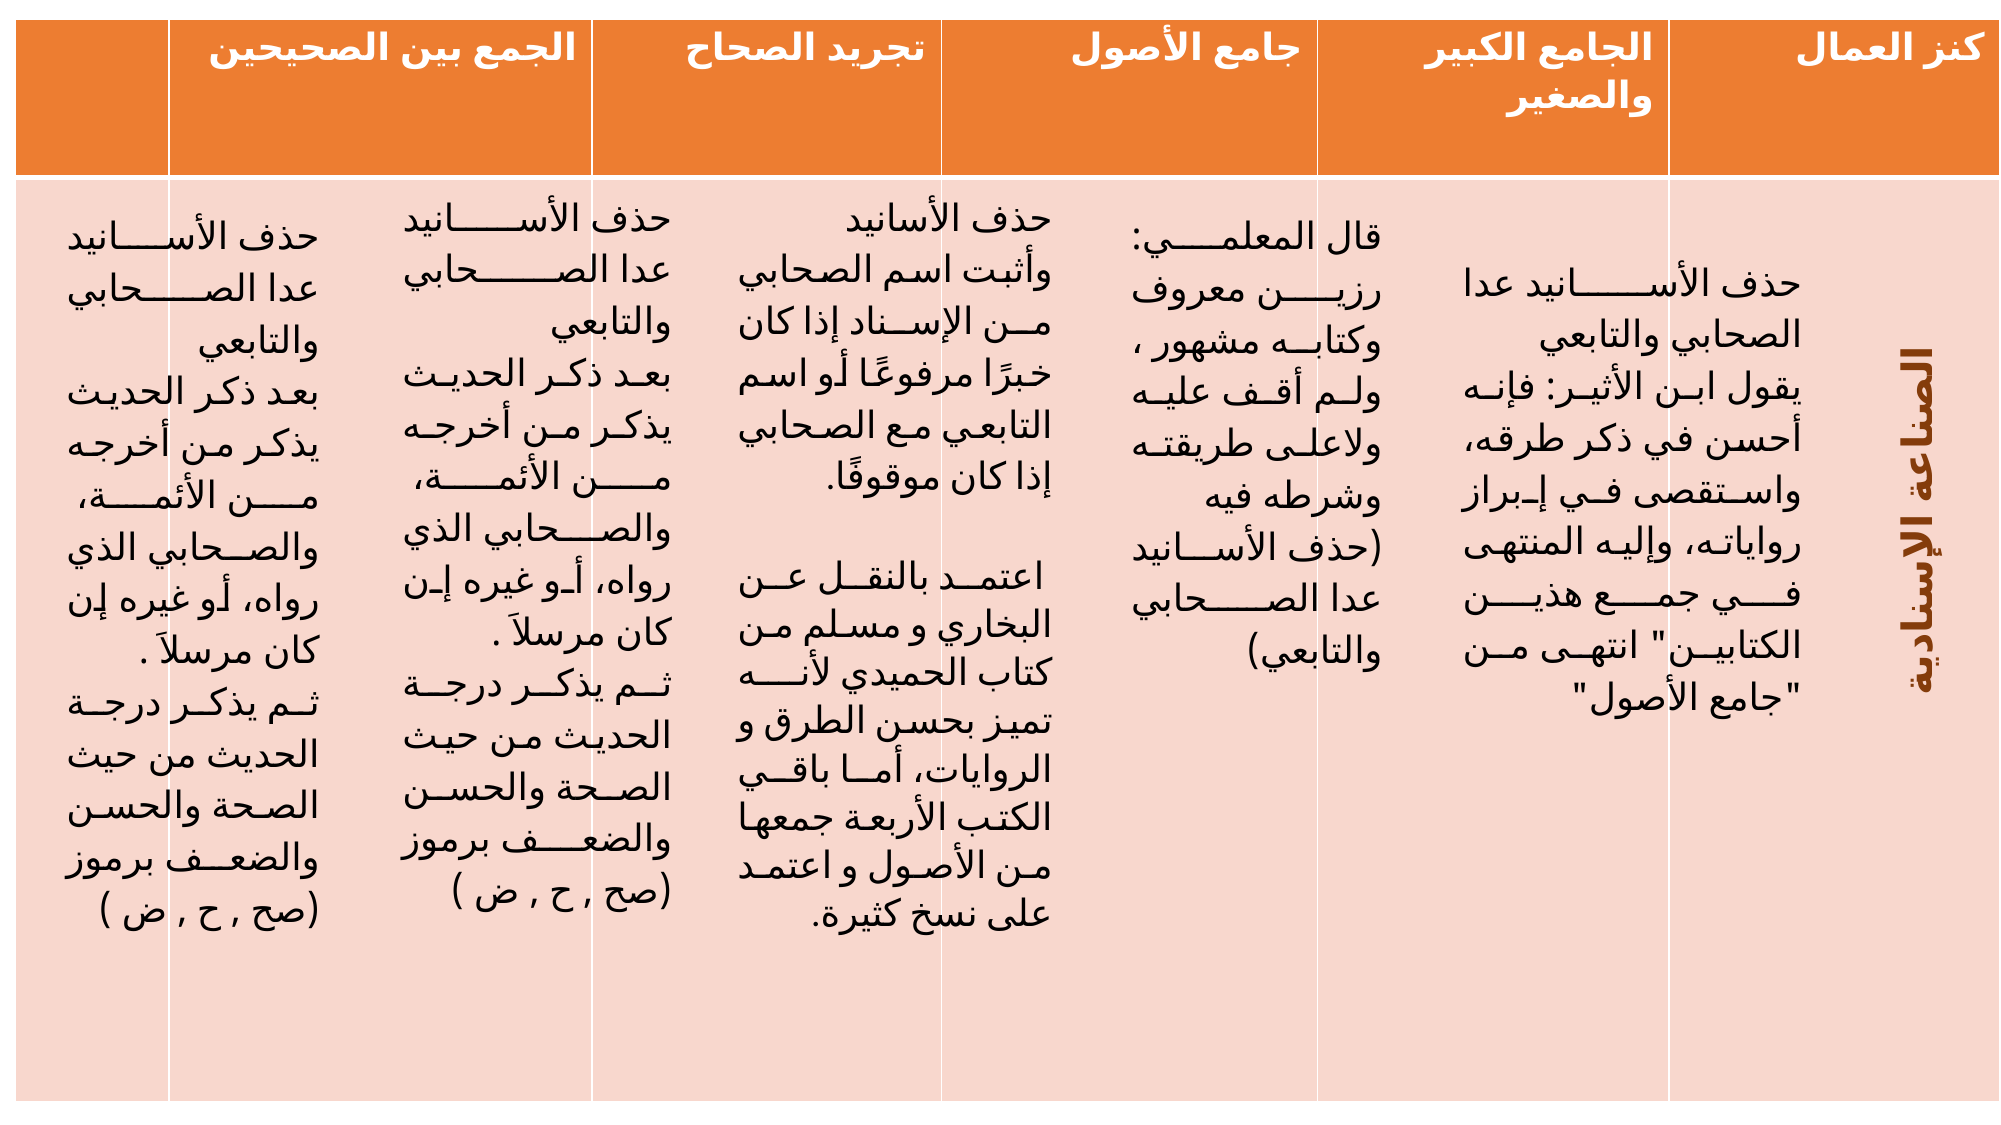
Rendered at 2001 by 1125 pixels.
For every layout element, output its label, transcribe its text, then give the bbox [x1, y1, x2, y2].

table_header جامع الأصول [942, 20, 1317, 175]
table_cell [942, 180, 1317, 1101]
table_header [16, 20, 168, 175]
table_header الجامع الكبير والصغير [1318, 20, 1668, 175]
text_box الصناعة الإسنادية [1883, 215, 1965, 837]
text_box حذف الأسانيد عدا الصحابي والتابعي بعد ذكر الحديث يذكر من أخرجه من الأئمة، والصحابي الذي رواه، أو غيره إن كان مرسلاَ . ثم يذكر درجة الحديث من حيث الصحة والحسن والضعف برموز (صح , ح , ض ) [51, 198, 335, 938]
text_box قال المعلمي: رزين معروف وكتابه مشهور ، ولم أقف عليه ولاعلى طريقته وشرطه فيه (حذف الأسانيد عدا الصحابي والتابعي) [1116, 198, 1398, 679]
text_box حذف الأسانيد وأثبت اسم الصحابي من الإسناد إذا كان خبرًا مرفوعًا أو اسم التابعي مع الصحابي إذا كان موقوفًا. اعتمد بالنقل عن البخاري و مسلم من كتاب الحميدي لأنه تميز بحسن الطرق و الروايات، أما باقي الكتب الأربعة جمعها من الأصول و اعتمد على نسخ كثيرة. [722, 179, 1068, 1010]
table_cell [593, 180, 941, 1101]
table_header تجريد الصحاح [593, 20, 941, 175]
table_cell [16, 180, 168, 1101]
text_box حذف الأسانيد عدا الصحابي والتابعي يقول ابن الأثير: فإنه أحسن في ذكر طرقه، واستقصى في إبراز رواياته، وإليه المنتهى في جمع هذين الكتابين" انتهى من "جامع الأصول" [1448, 244, 1818, 725]
table_header كنز العمال [1670, 20, 1999, 175]
table_cell [170, 180, 591, 1101]
table_header الجمع بين الصحيحين [170, 20, 591, 175]
table_cell [1670, 180, 1999, 1101]
text_box حذف الأسانيد عدا الصحابي والتابعي بعد ذكر الحديث يذكر من أخرجه من الأئمة، والصحابي الذي رواه، أو غيره إن كان مرسلاَ . ثم يذكر درجة الحديث من حيث الصحة والحسن والضعف برموز (صح , ح , ض ) [387, 179, 687, 971]
table_cell [1318, 180, 1668, 1101]
